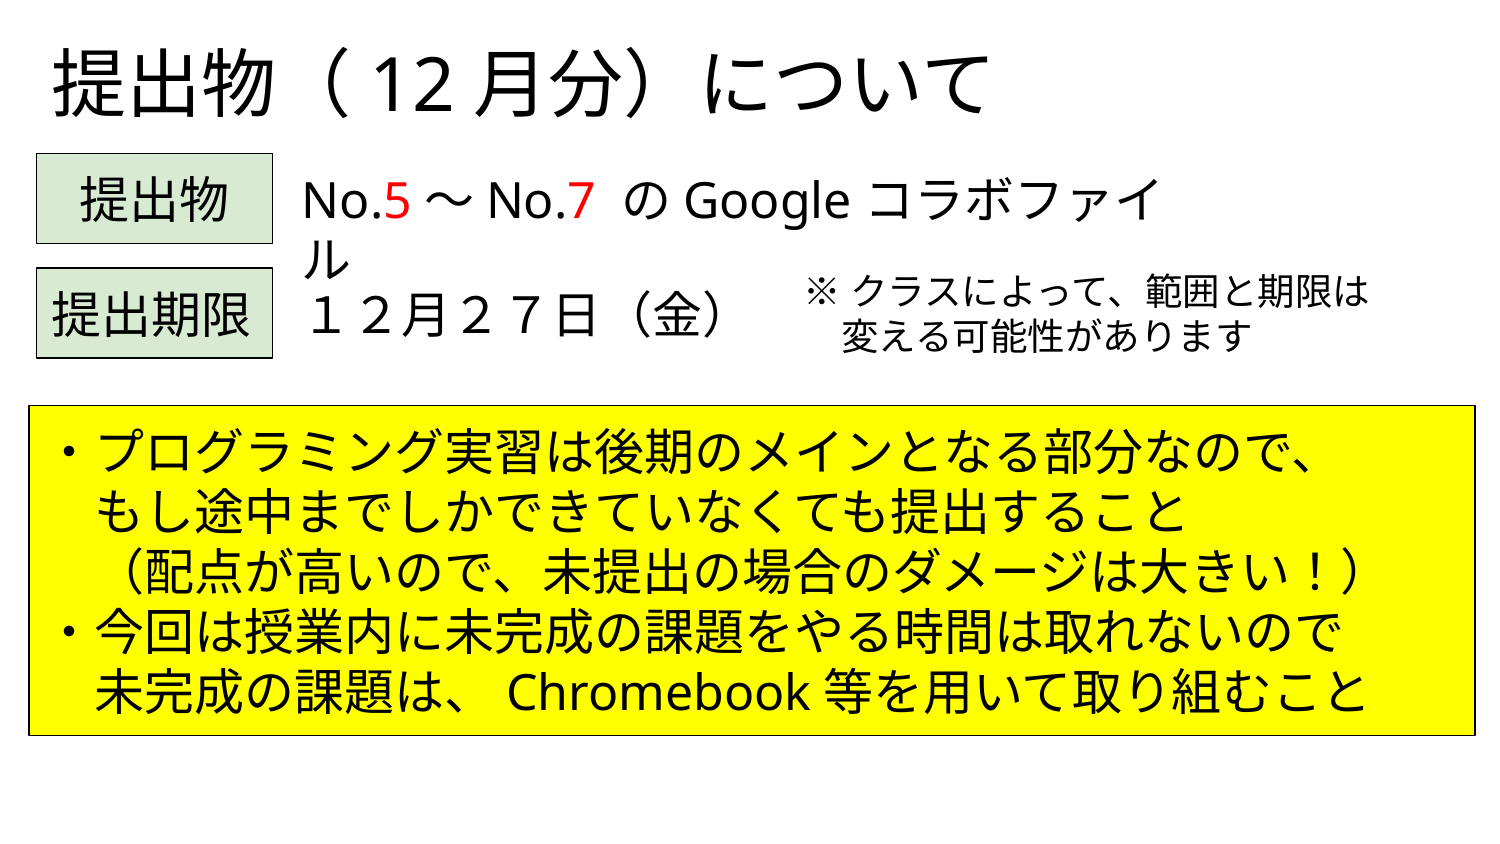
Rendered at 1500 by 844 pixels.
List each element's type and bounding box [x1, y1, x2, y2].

text_box [36, 153, 273, 244]
text_box [286, 153, 1435, 373]
text_box [29, 405, 1476, 736]
title [36, 21, 1435, 131]
text_box [36, 268, 273, 359]
